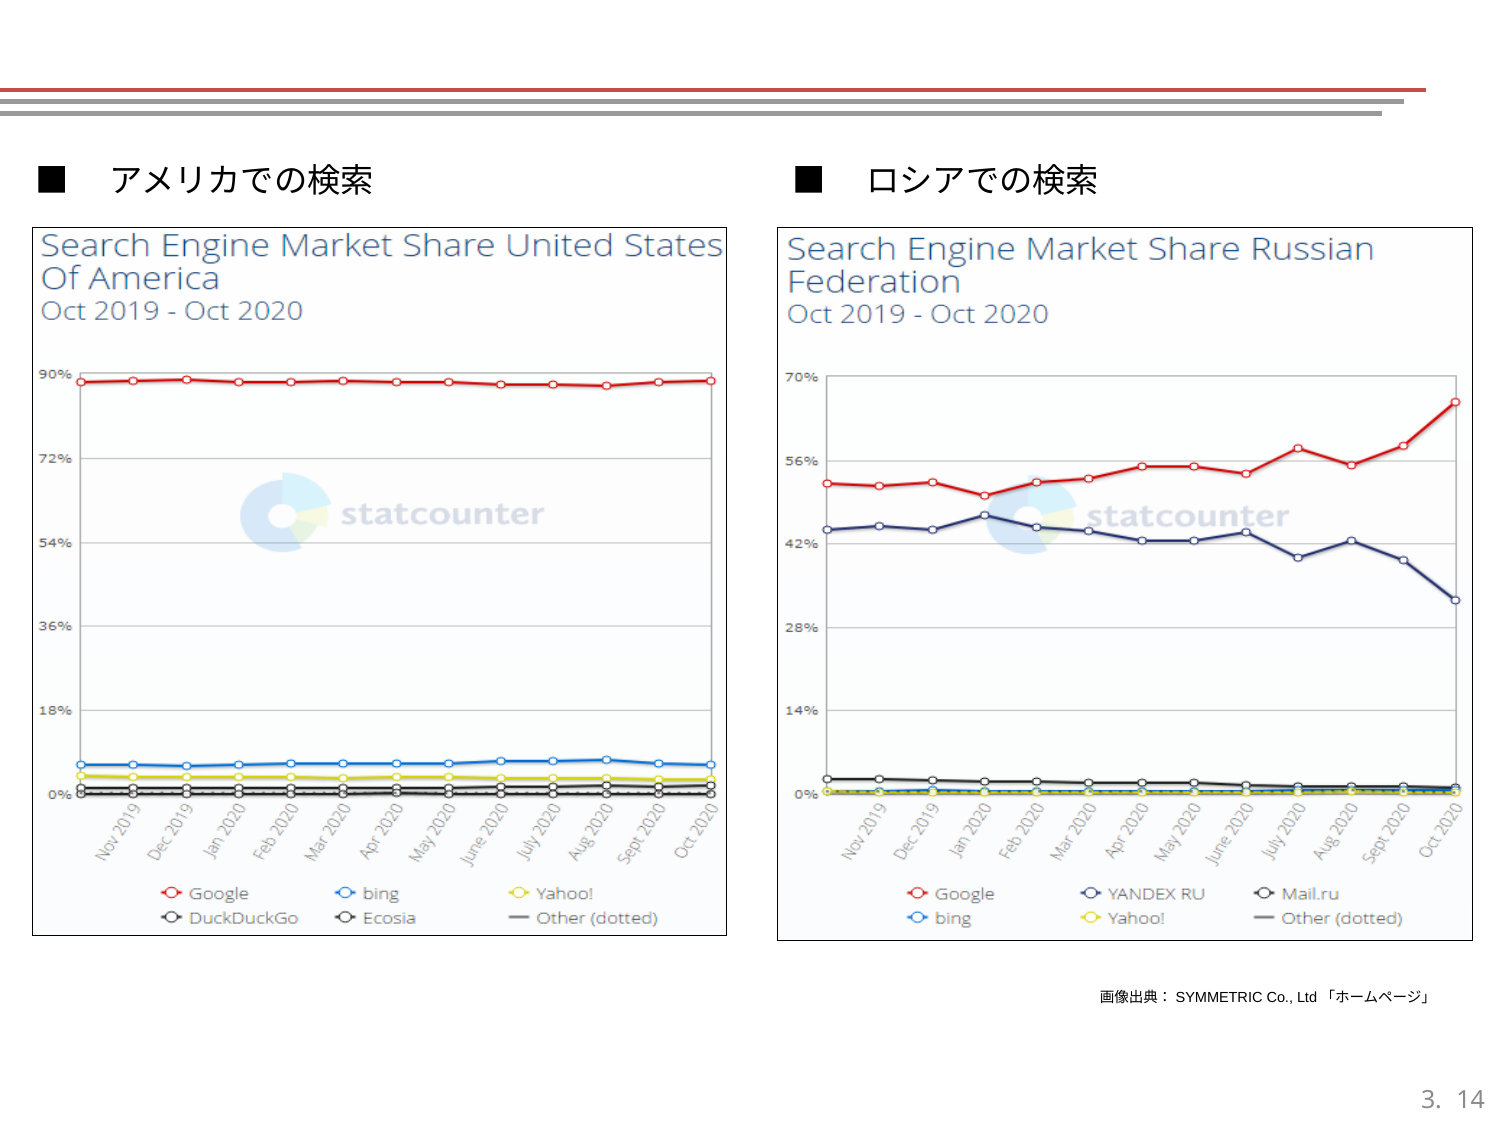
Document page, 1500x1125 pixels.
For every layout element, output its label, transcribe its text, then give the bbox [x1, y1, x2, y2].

slide_number 13 [1381, 1065, 1500, 1125]
picture [777, 226, 1473, 941]
text_box 画像出典：SYMMETRIC Co., Ltd「ホームページ」 [1047, 980, 1451, 1013]
text_box ■ ロシアでの検索 [775, 154, 1294, 209]
picture [31, 226, 728, 936]
text_box ■ アメリカでの検索 [18, 154, 537, 210]
